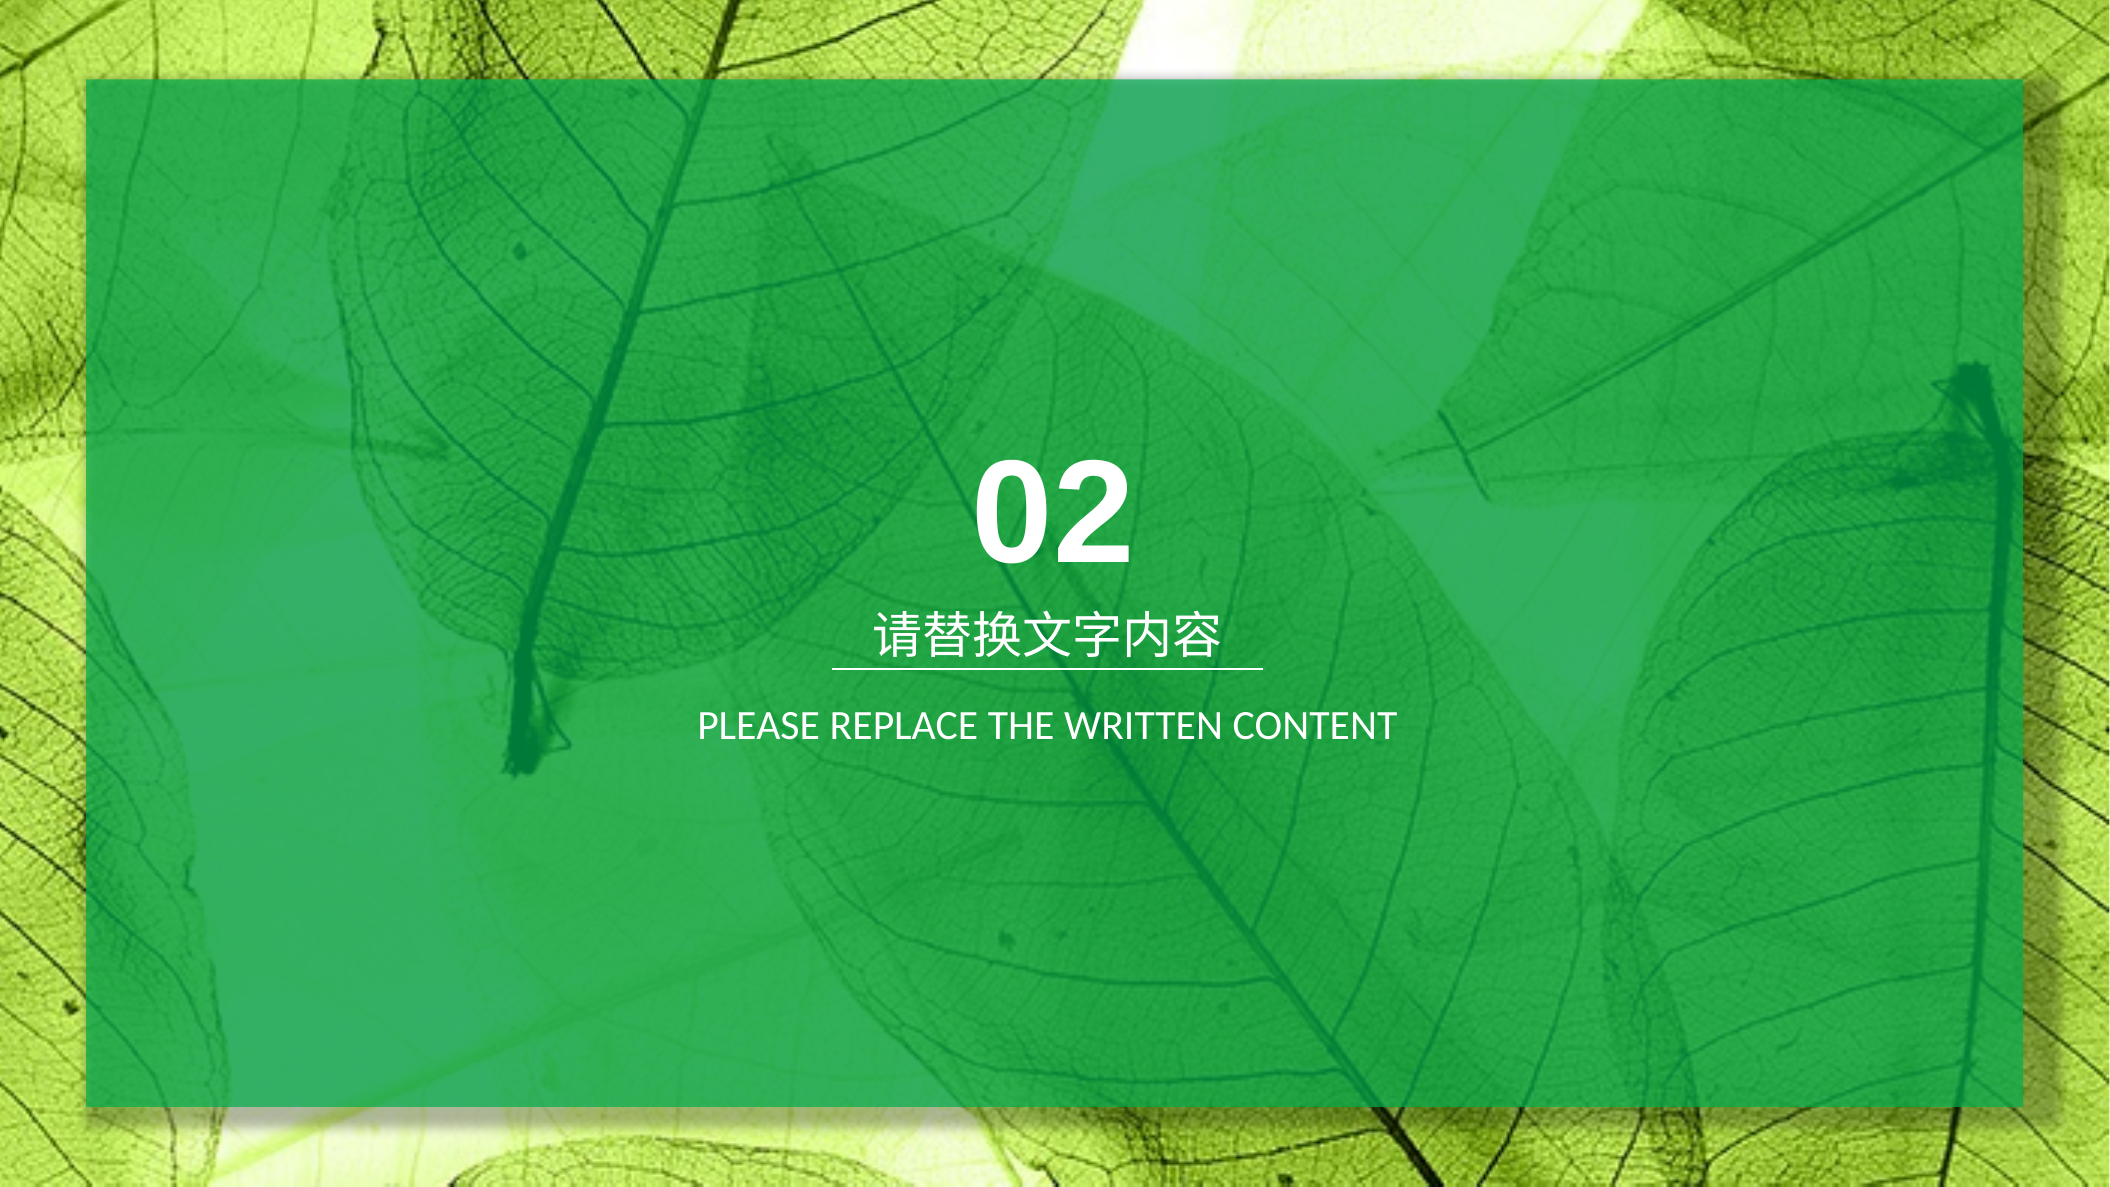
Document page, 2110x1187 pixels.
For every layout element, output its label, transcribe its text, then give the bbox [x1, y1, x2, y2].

text_box 02 [971, 415, 1181, 592]
picture [0, 0, 2110, 1187]
text_box Please replace the written content [697, 688, 1398, 749]
text_box 请替换文字内容 [831, 583, 1264, 668]
